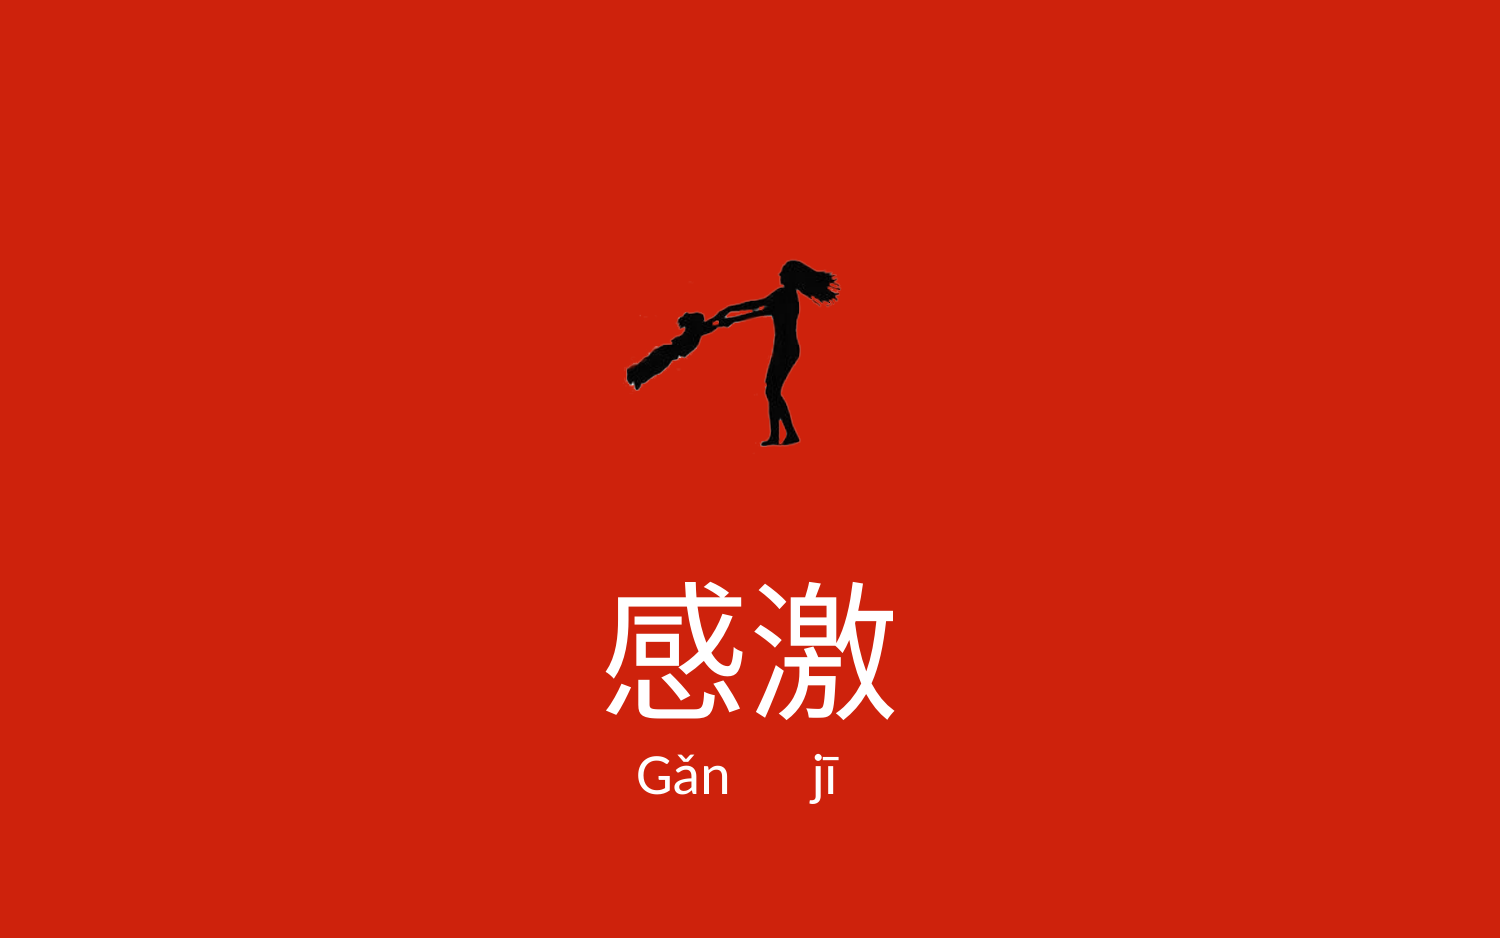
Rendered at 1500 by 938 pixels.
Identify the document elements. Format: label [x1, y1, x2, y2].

text_box [584, 551, 1070, 815]
picture [597, 198, 903, 505]
